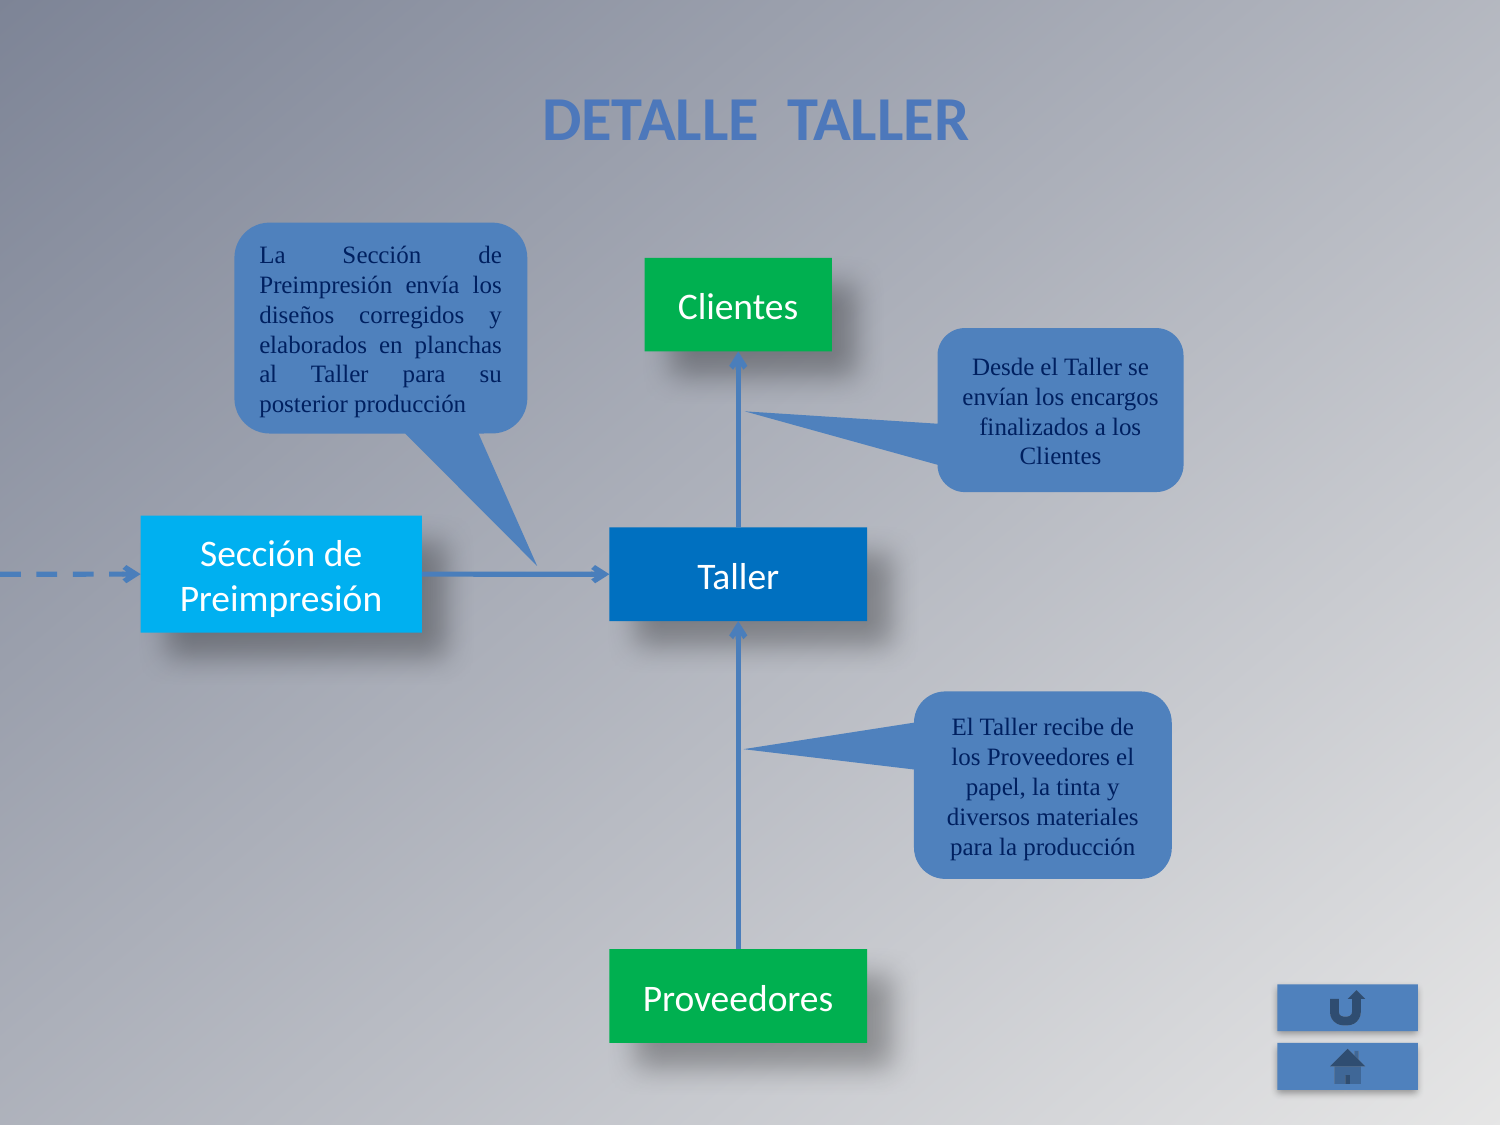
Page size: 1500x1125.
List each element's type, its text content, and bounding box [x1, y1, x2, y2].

text_box [1275, 982, 1420, 1033]
text_box Desde el Taller se envían los encargos finalizados a los Clientes [742, 325, 1186, 495]
text_box Proveedores [607, 947, 869, 1045]
text_box Taller [607, 525, 869, 623]
text_box El Taller recibe de los Proveedores el papel, la tinta y diversos materiales para la producción [741, 689, 1174, 882]
text_box detalle Taller [527, 70, 1020, 160]
text_box Clientes [642, 256, 834, 354]
text_box Sección de Preimpresión [139, 513, 424, 635]
text_box La Sección de Preimpresión envía los diseños corregidos y elaborados en planchas al Taller para su posterior producción [232, 220, 540, 568]
text_box [1275, 1041, 1420, 1092]
